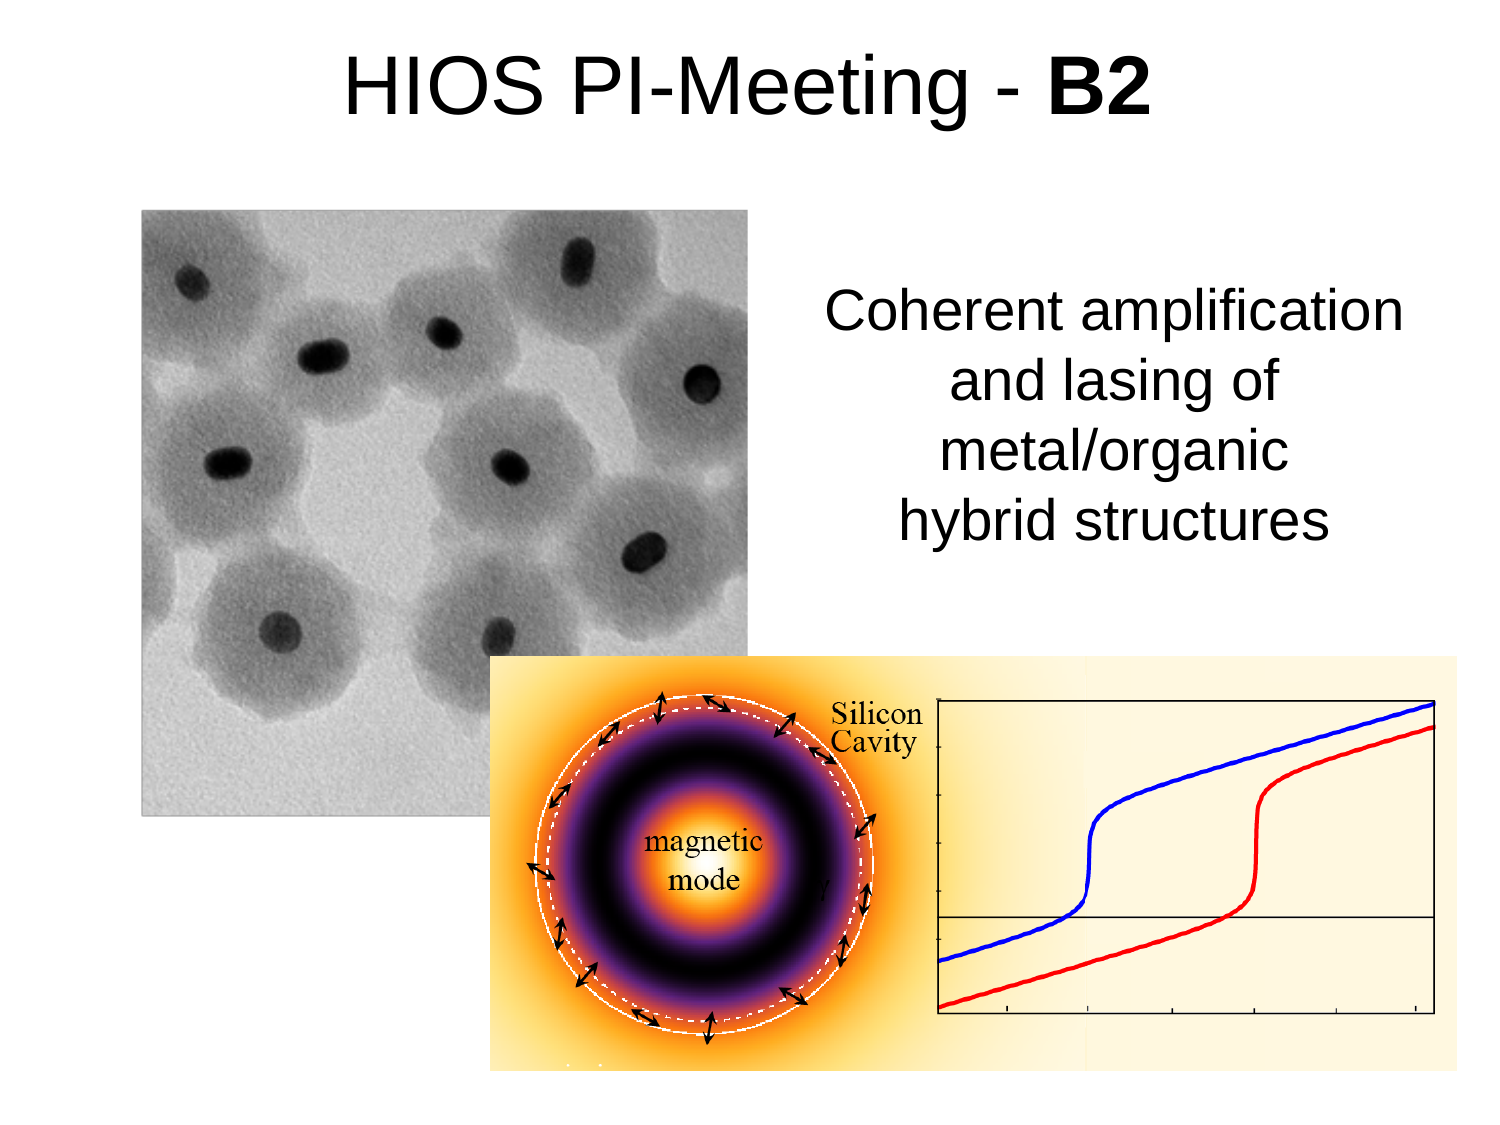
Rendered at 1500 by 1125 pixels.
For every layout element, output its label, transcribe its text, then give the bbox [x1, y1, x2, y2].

text_box Coherent amplification and lasing of metal/organic hybrid structures [797, 264, 1433, 560]
picture [104, 139, 1457, 1071]
text_box HIOS PI-Meeting - B2 [0, 23, 1500, 139]
